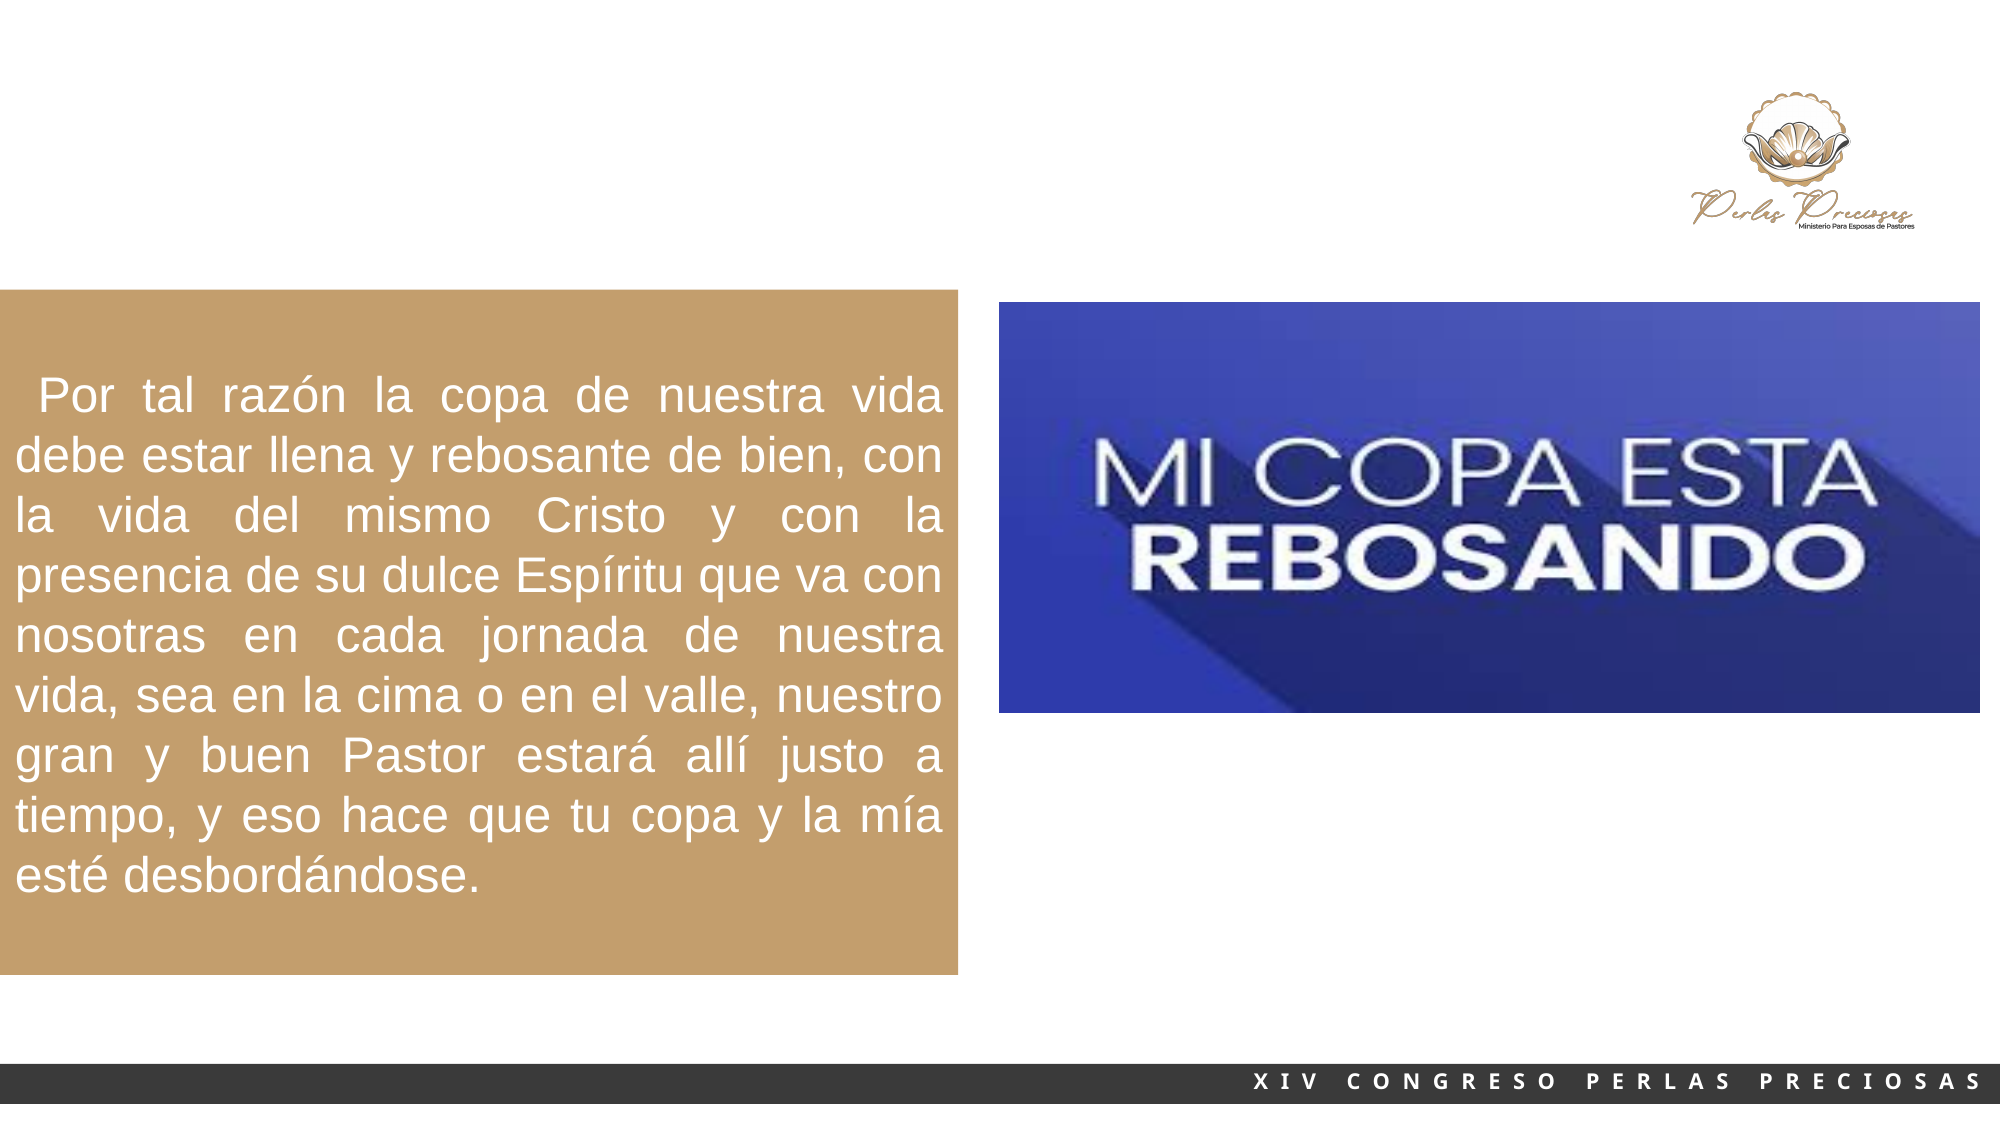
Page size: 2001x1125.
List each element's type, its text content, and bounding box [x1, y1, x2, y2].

text_box Por tal razón la copa de nuestra vida debe estar llena y rebosante de bien, con la vida del mismo Cristo y con la presencia de su dulce Espíritu que va con nosotras en cada jornada de nuestra vida, sea en la cima o en el valle, nuestro gran y buen Pastor estará allí justo a tiempo, y eso hace que tu copa y la mía esté desbordándose. [0, 288, 960, 976]
picture [999, 16, 1981, 714]
text_box [0, 1062, 2000, 1105]
subtitle XIV CONGRESO PERLAS PRECIOSAS [1238, 1062, 2000, 1104]
